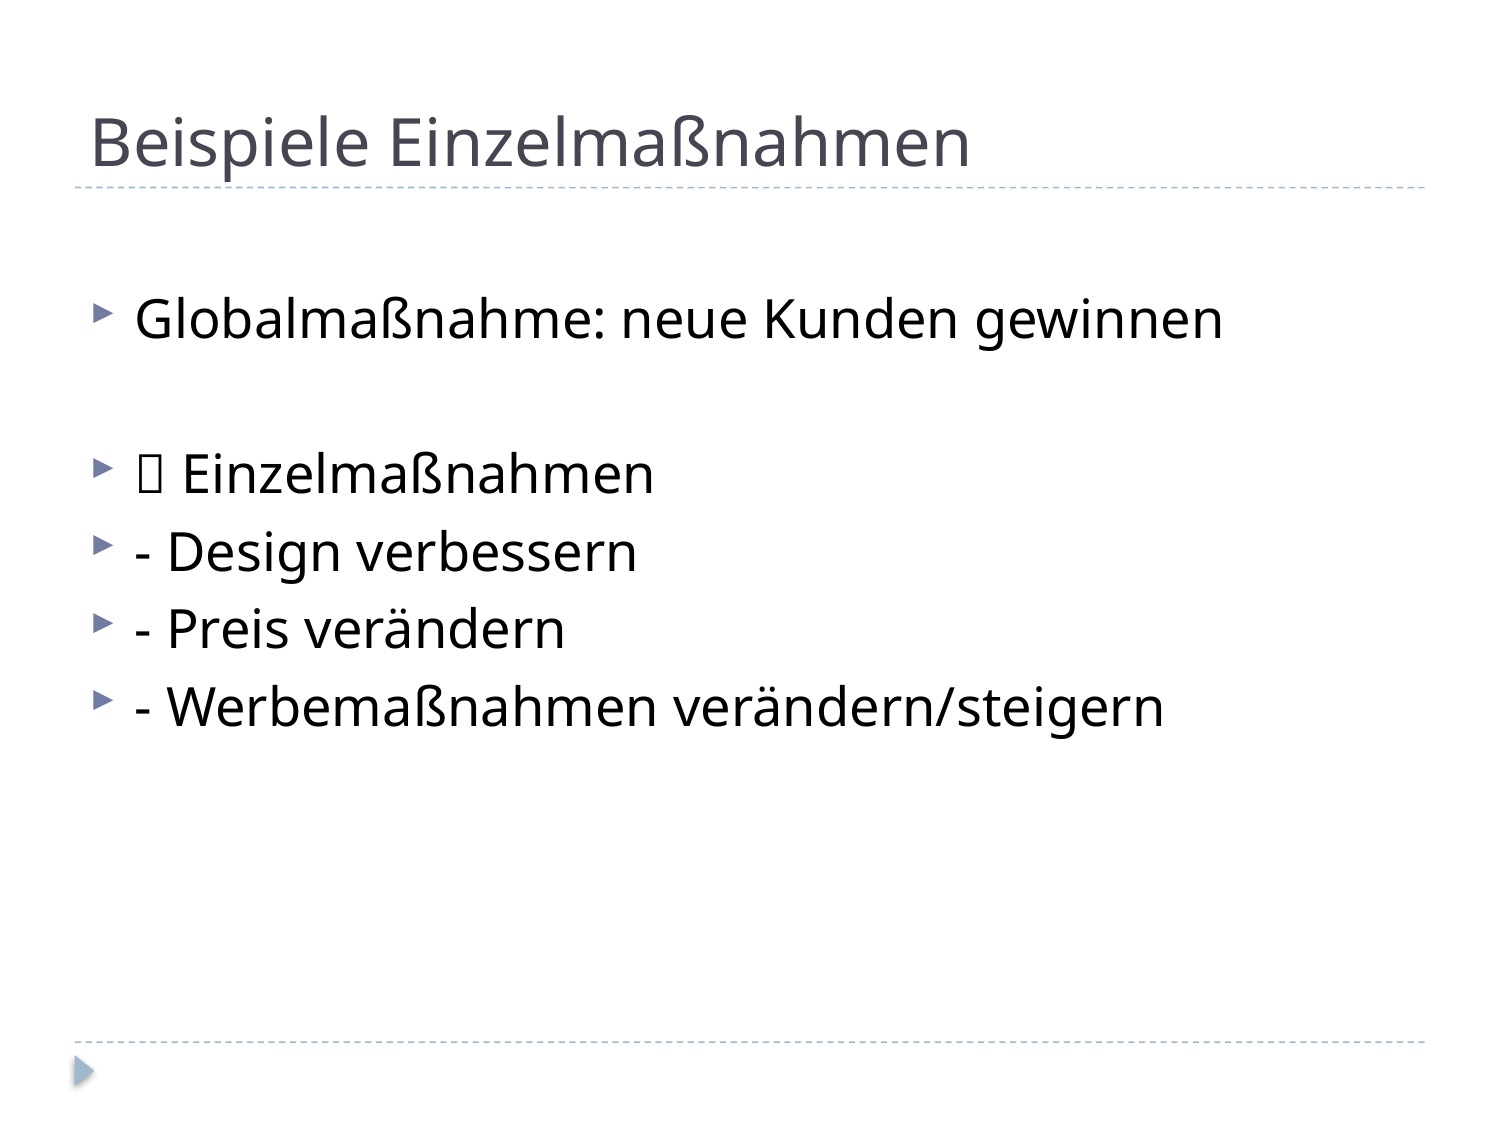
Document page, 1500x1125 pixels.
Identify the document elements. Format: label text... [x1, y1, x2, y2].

list Globalmaßnahme: neue Kunden gewinnen  Einzelmaßnahmen - Design verbessern - Preis verändern - Werbemaßnahmen verändern/steigern [75, 200, 1425, 1006]
title Beispiele Einzelmaßnahmen [75, 24, 1425, 188]
